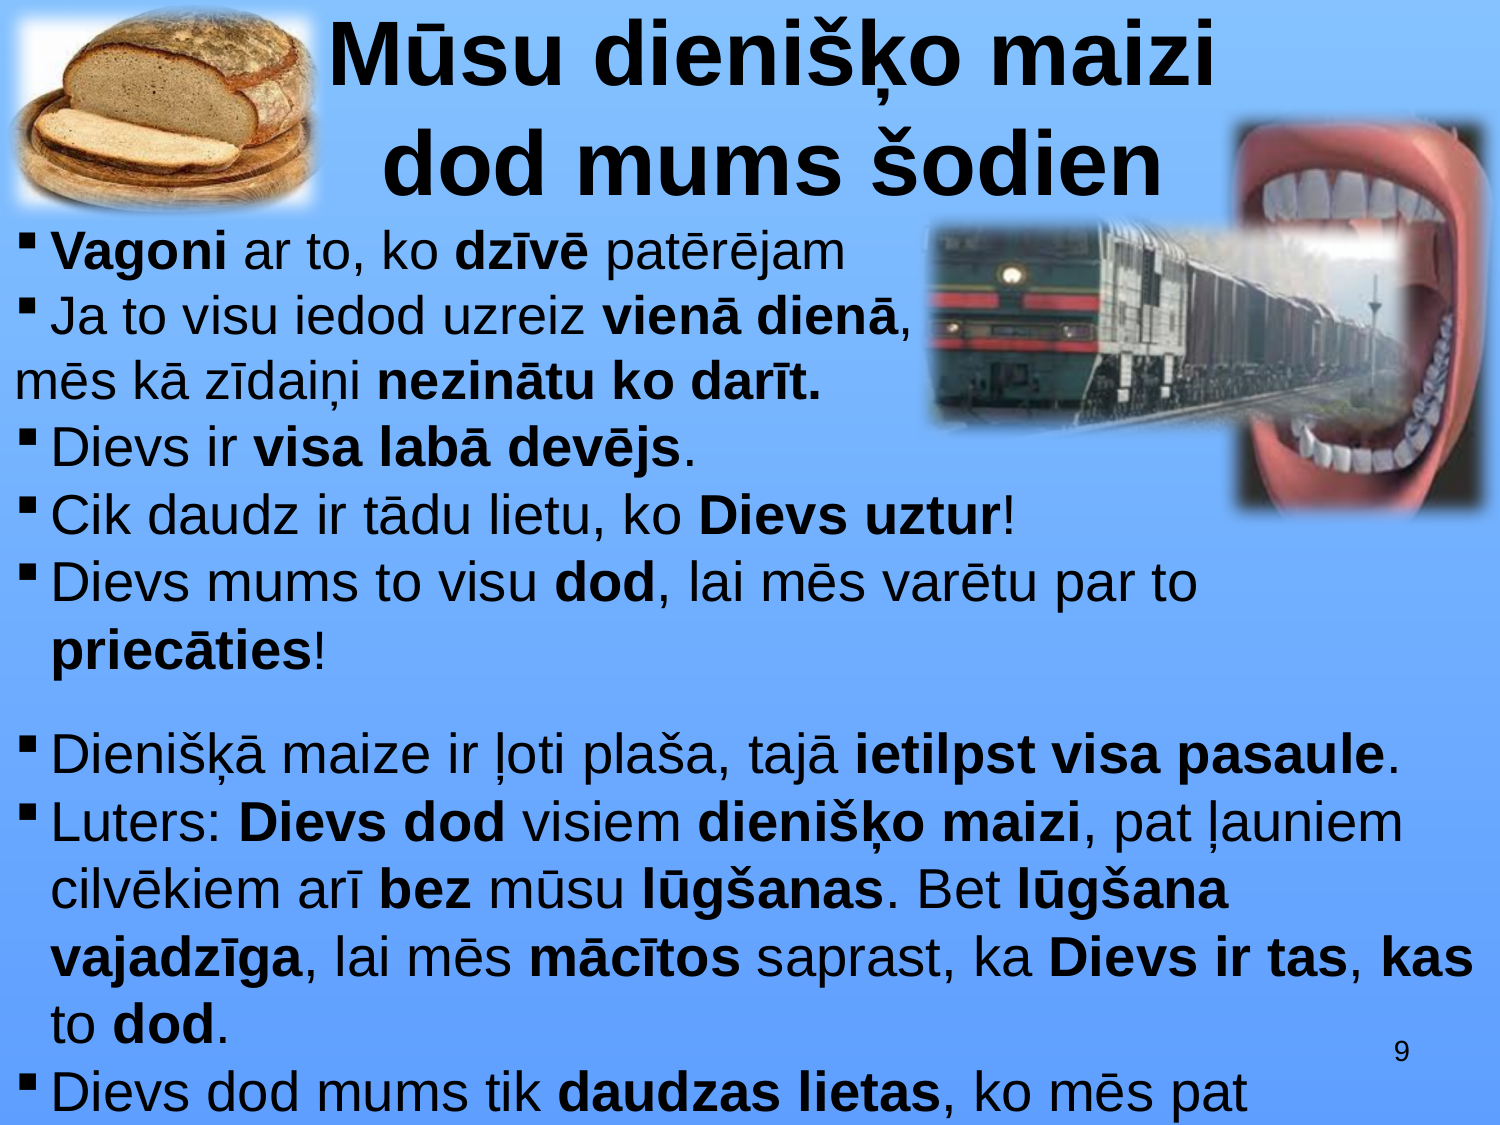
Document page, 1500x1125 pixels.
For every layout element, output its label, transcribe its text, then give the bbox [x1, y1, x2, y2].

text_box 9 [1074, 1024, 1425, 1103]
text_box Vagoni ar to, ko dzīvē patērējam Ja to visu iedod uzreiz vienā dienā, mēs kā zīdaiņi nezinātu ko darīt. Dievs ir visa labā devējs. Cik daudz ir tādu lietu, ko Dievs uztur! Dievs mums to visu dod, lai mēs varētu par to priecāties! Dienišķā maize ir ļoti plaša, tajā ietilpst visa pasaule. Luters: Dievs dod visiem dienišķo maizi, pat ļauniem cilvēkiem arī bez mūsu lūgšanas. Bet lūgšana vajadzīga, lai mēs mācītos saprast, ka Dievs ir tas, kas to dod. Dievs dod mums tik daudzas lietas, ko mēs pat nenovērtējam. [0, 208, 1500, 1125]
picture [915, 105, 1500, 528]
picture [0, 0, 329, 223]
title Mūsu dienišķo maizi dod mums šodien [332, 46, 1500, 161]
